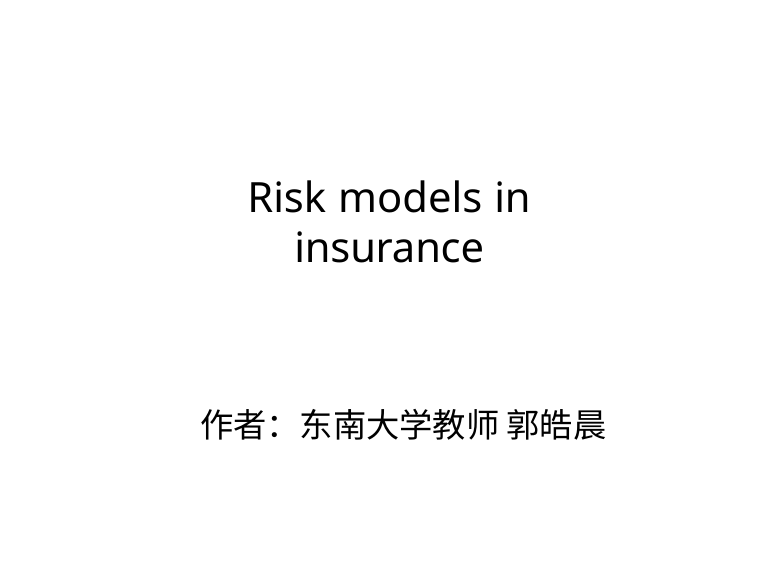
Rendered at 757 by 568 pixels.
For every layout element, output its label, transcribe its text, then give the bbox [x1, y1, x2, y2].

text_box 作者：东南大学教师 郭皓晨 [185, 396, 622, 451]
title Risk models in insurance [151, 159, 627, 272]
